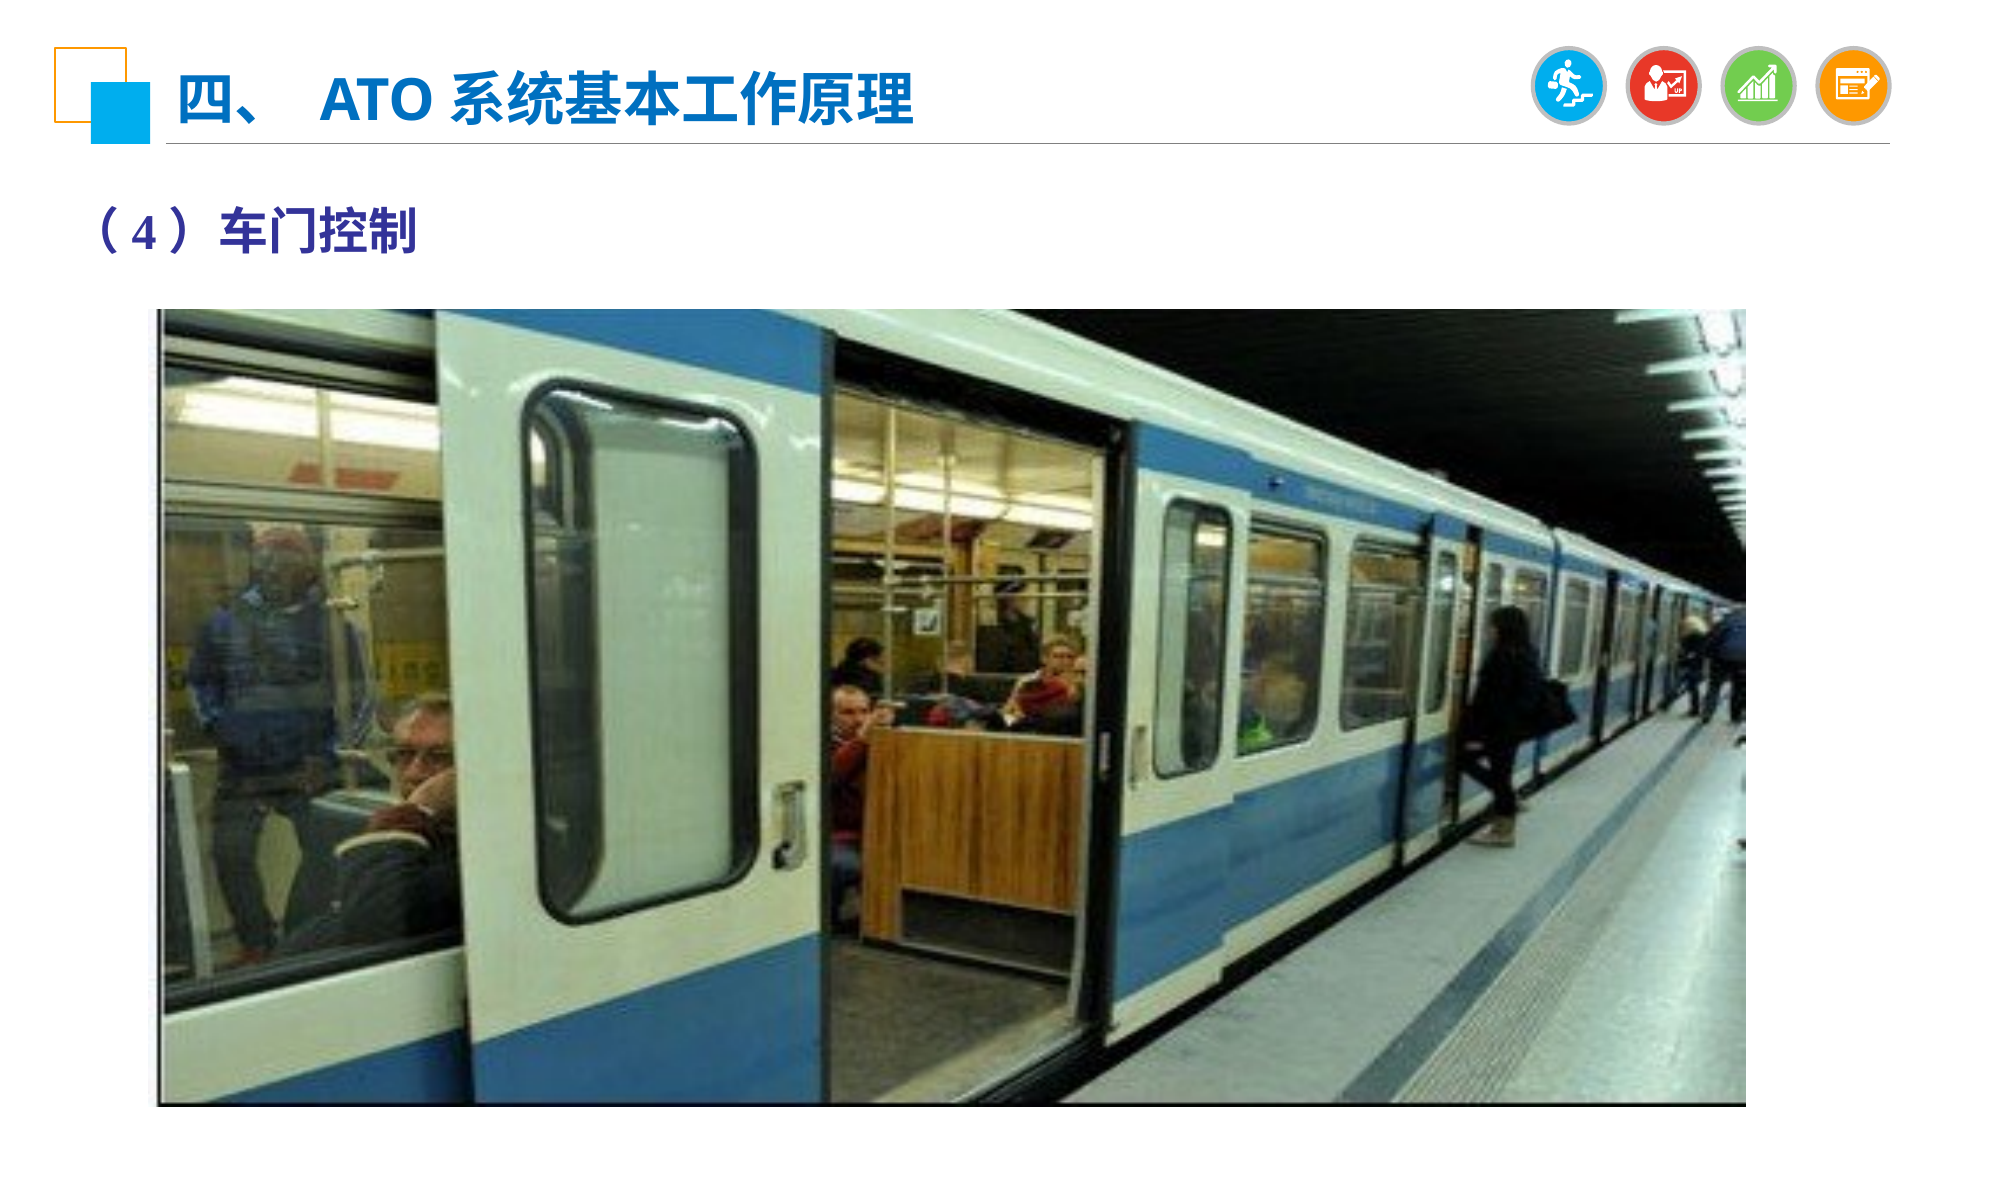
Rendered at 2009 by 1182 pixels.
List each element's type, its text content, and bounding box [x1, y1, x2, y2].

text_box （4）车门控制 [54, 192, 1415, 267]
text_box 四、 ATO系统基本工作原理 [155, 51, 935, 142]
picture [148, 309, 1746, 1107]
